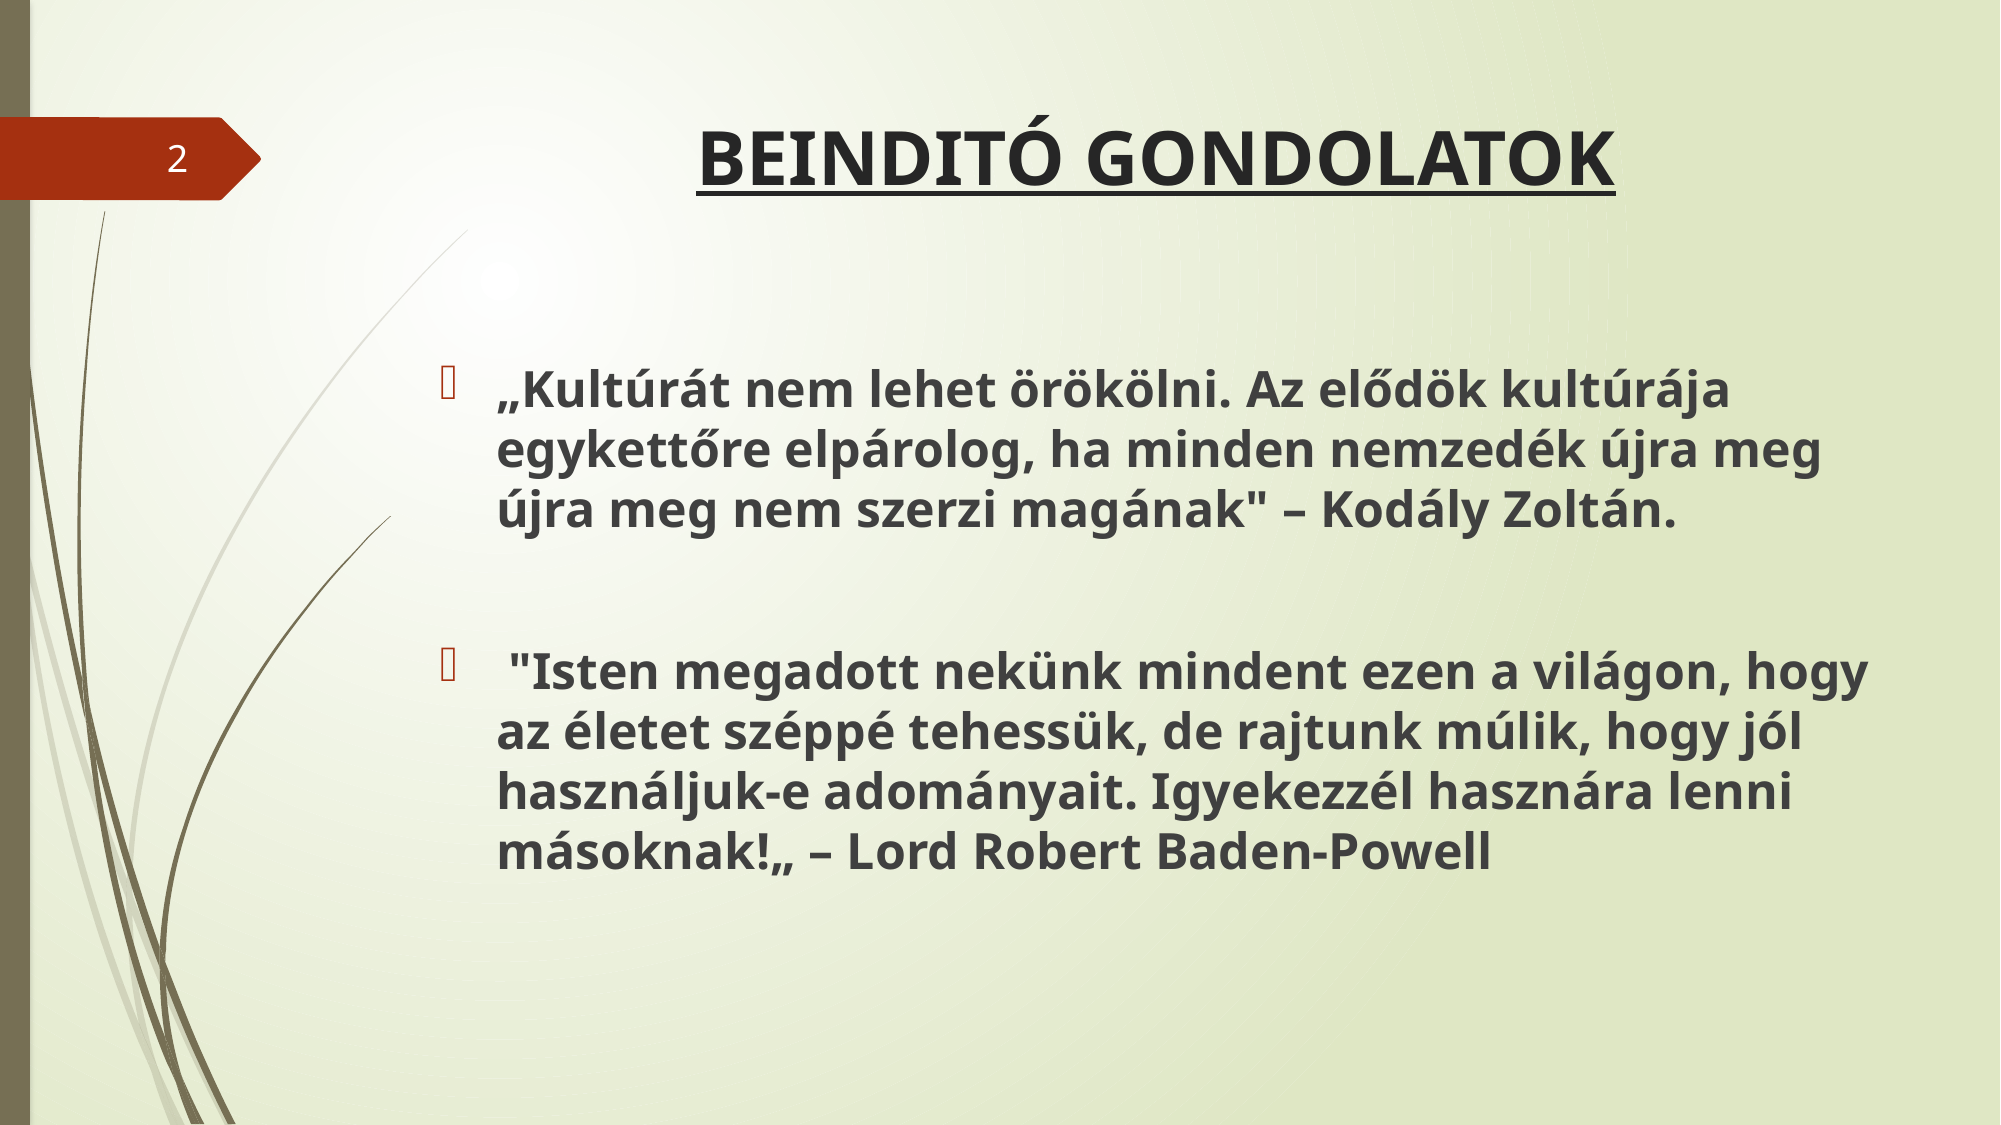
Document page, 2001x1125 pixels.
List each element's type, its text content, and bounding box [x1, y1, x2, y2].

text_box 2 [152, 127, 204, 188]
list „Kultúrát nem lehet örökölni. Az elődök kultúrája egykettőre elpárolog, ha minden nemzedék újra meg újra meg nem szerzi magának" – Kodály Zoltán. "Isten megadott nekünk mindent ezen a világon, hogy az életet széppé tehessük, de rajtunk múlik, hogy jól használjuk-e adományait. Igyekezzél hasznára lenni másoknak!„ – Lord Robert Baden-Powell [424, 350, 1888, 970]
title BEINDITÓ GONDOLATOK [425, 102, 1888, 313]
